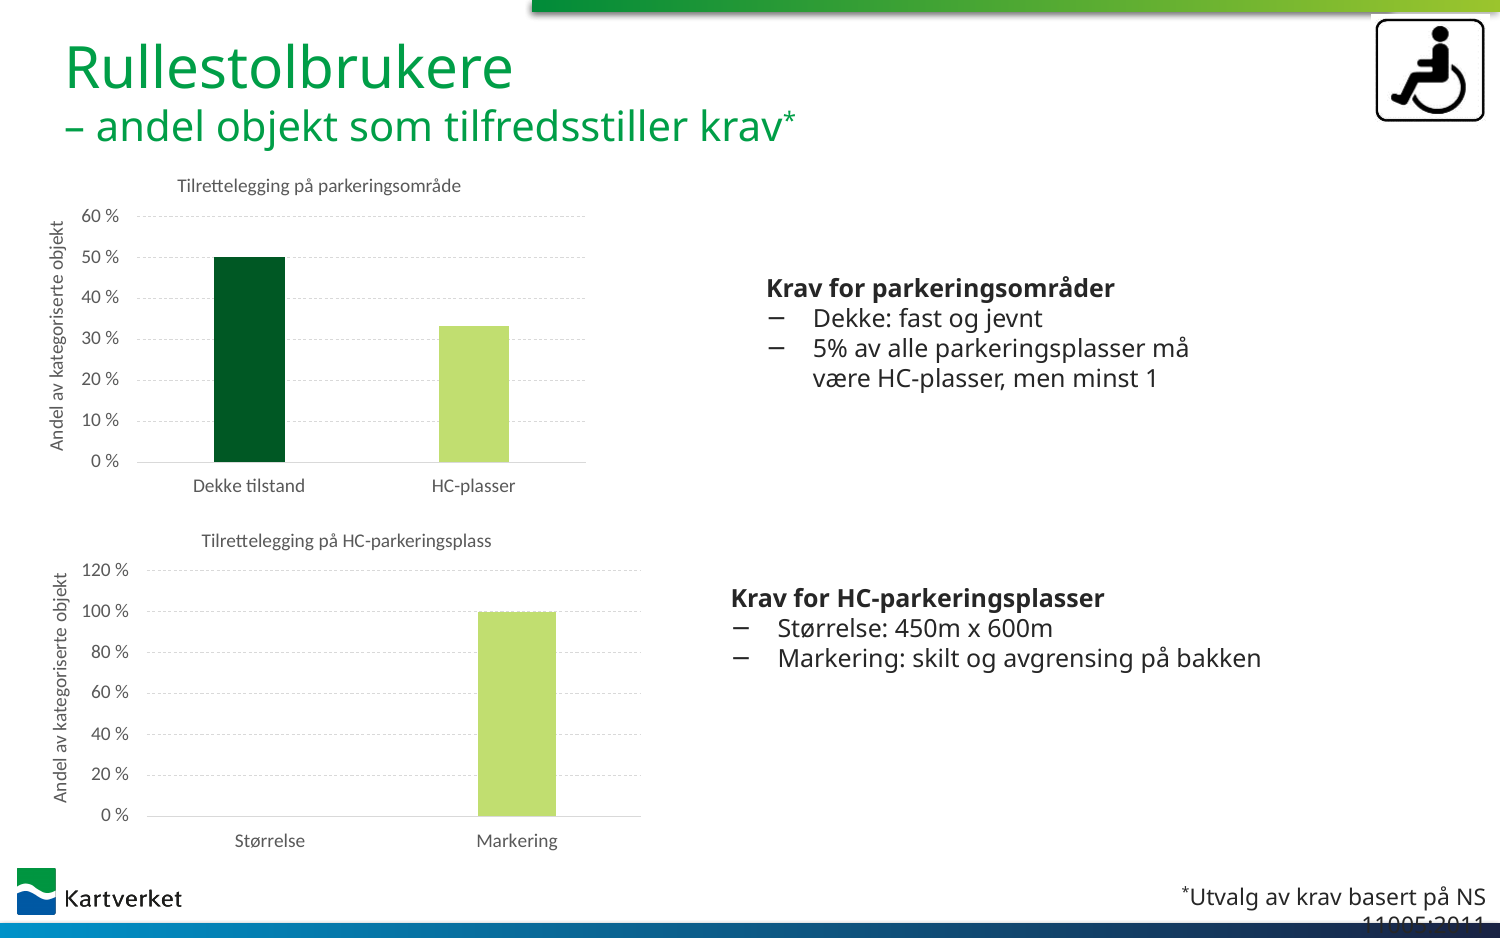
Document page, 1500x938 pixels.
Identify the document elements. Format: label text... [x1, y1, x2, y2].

picture [1371, 13, 1491, 127]
text_box *Utvalg av krav basert på NS 11005:2011 [1068, 873, 1500, 938]
text_box Rullestolbrukere – andel objekt som tilfredsstiller krav* [49, 23, 1431, 158]
picture [41, 166, 598, 505]
picture [41, 520, 652, 859]
text_box Krav for parkeringsområder Dekke: fast og jevnt 5% av alle parkeringsplasser må være HC-plasser, men minst 1 [751, 264, 1232, 400]
text_box Krav for HC-parkeringsplasser Størrelse: 450m x 600m Markering: skilt og avgrensing på bakken [715, 574, 1278, 680]
